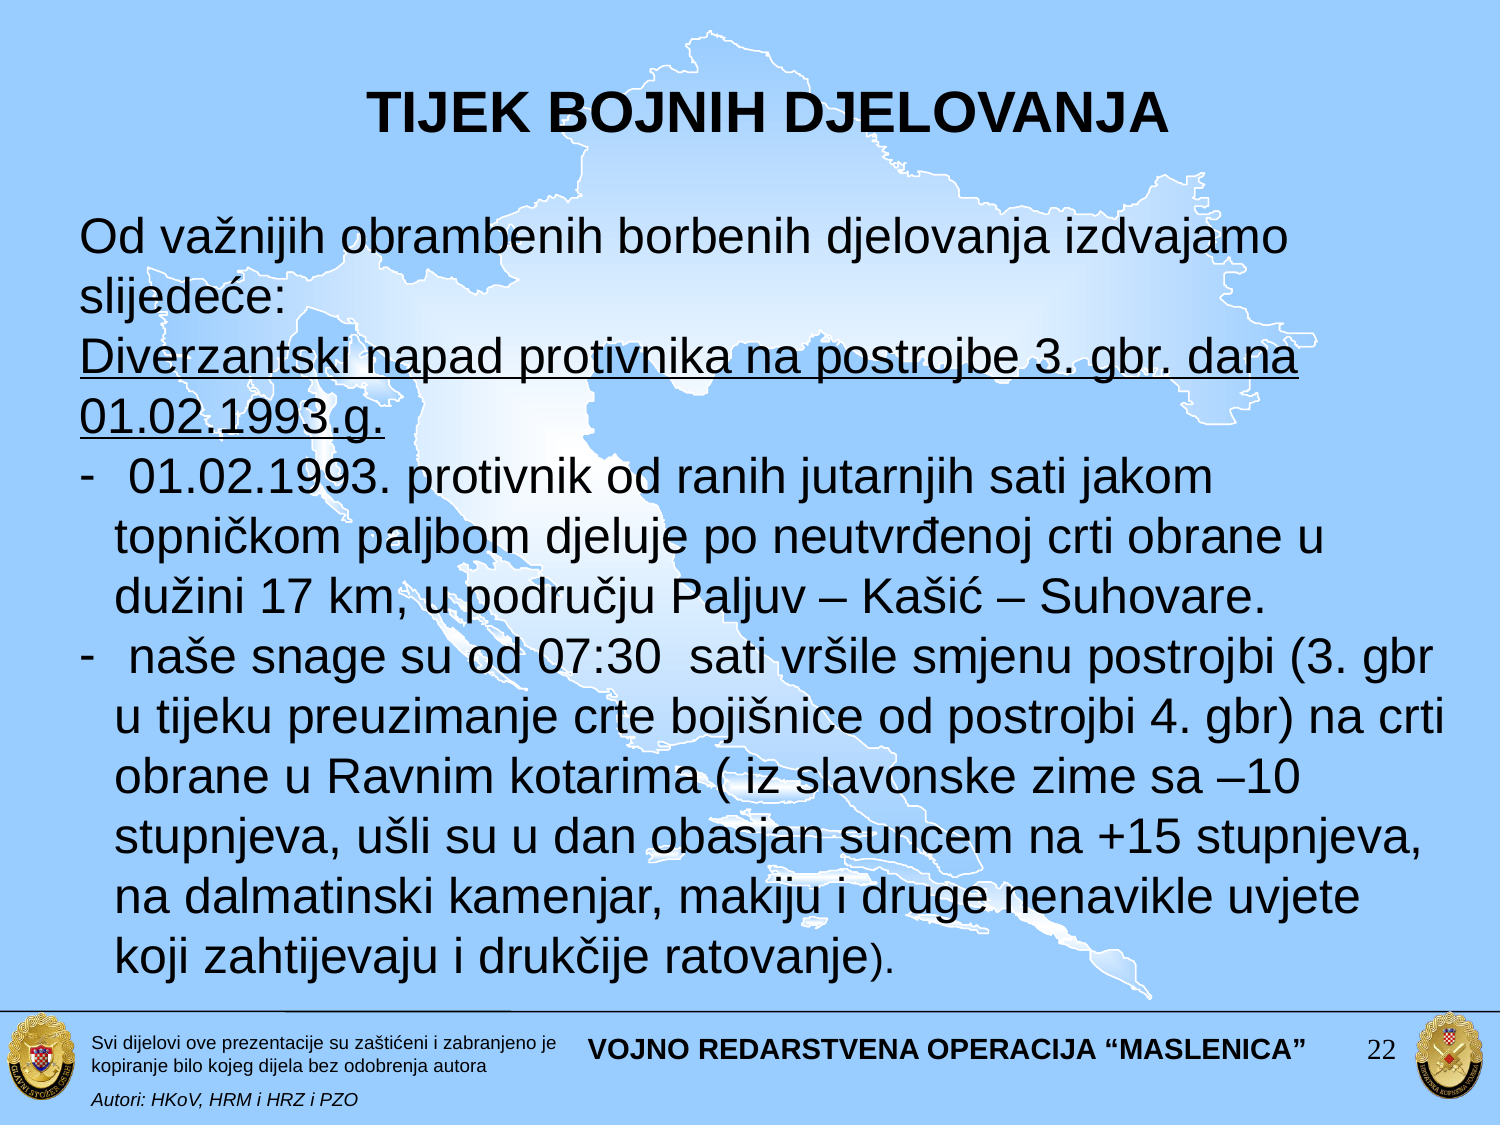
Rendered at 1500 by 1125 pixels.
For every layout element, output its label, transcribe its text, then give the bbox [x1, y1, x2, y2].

text_box Od važnijih obrambenih borbenih djelovanja izdvajamo slijedeće: Diverzantski napad protivnika na postrojbe 3. gbr. dana 01.02.1993.g. 01.02.1993. protivnik od ranih jutarnjih sati jakom topničkom paljbom djeluje po neutvrđenoj crti obrane u dužini 17 km, u području Paljuv – Kašić – Suhovare. naše snage su od 07:30 sati vršile smjenu postrojbi (3. gbr u tijeku preuzimanje crte bojišnice od postrojbi 4. gbr) na crti obrane u Ravnim kotarima ( iz slavonske zime sa –10 stupnjeva, ušli su u dan obasjan suncem na +15 stupnjeva, na dalmatinski kamenjar, makiju i druge nenavikle uvjete koji zahtijevaju i drukčije ratovanje). [64, 196, 1465, 992]
picture [1415, 1011, 1483, 1099]
text_box TIJEK BOJNIH DJELOVANJA [351, 66, 1186, 152]
picture [7, 1012, 75, 1100]
footer VOJNO REDARSTVENA OPERACIJA “MASLENICA” [572, 1022, 1387, 1074]
